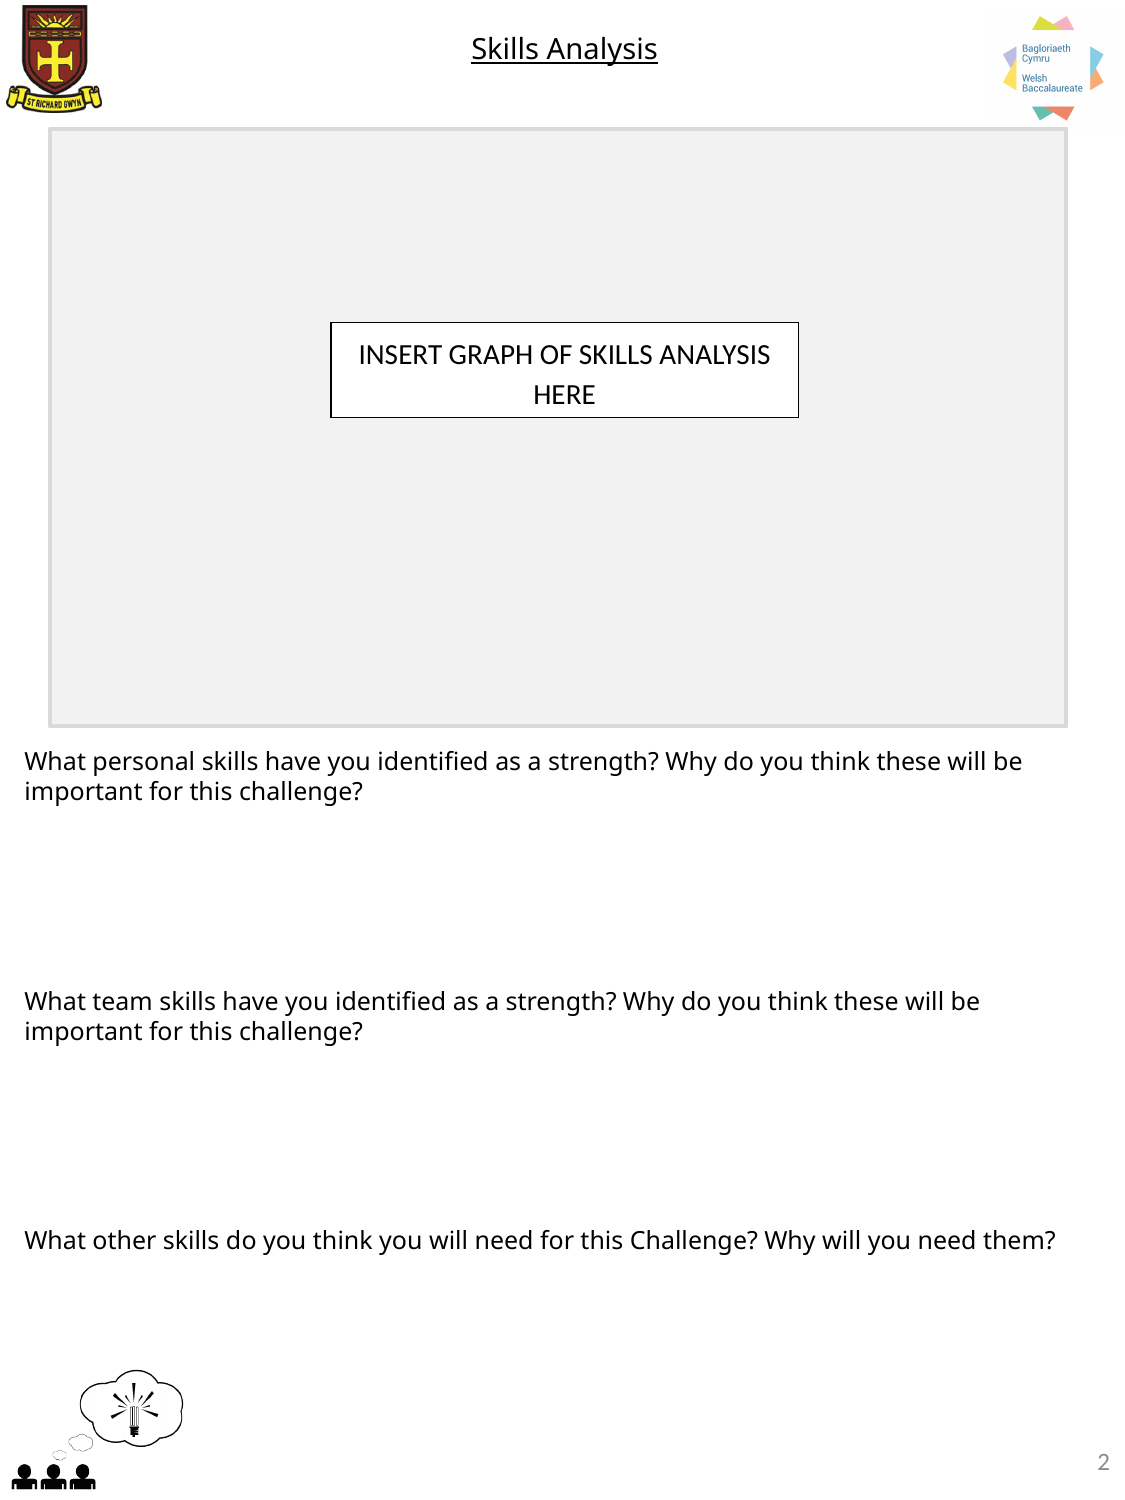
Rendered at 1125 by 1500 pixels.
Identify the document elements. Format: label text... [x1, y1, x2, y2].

text_box Skills Analysis [103, 23, 982, 119]
text_box [48, 127, 1068, 728]
text_box What personal skills have you identified as a strength? Why do you think these will be important for this challenge? What team skills have you identified as a strength? Why do you think these will be important for this challenge? What other skills do you think you will need for this Challenge? Why will you need them? [9, 738, 1120, 1352]
text_box INSERT GRAPH OF SKILLS ANALYSIS HERE [331, 322, 799, 418]
picture [6, 5, 102, 113]
slide_number 2 [862, 1420, 1125, 1500]
picture [987, 7, 1125, 136]
picture [9, 1365, 196, 1491]
